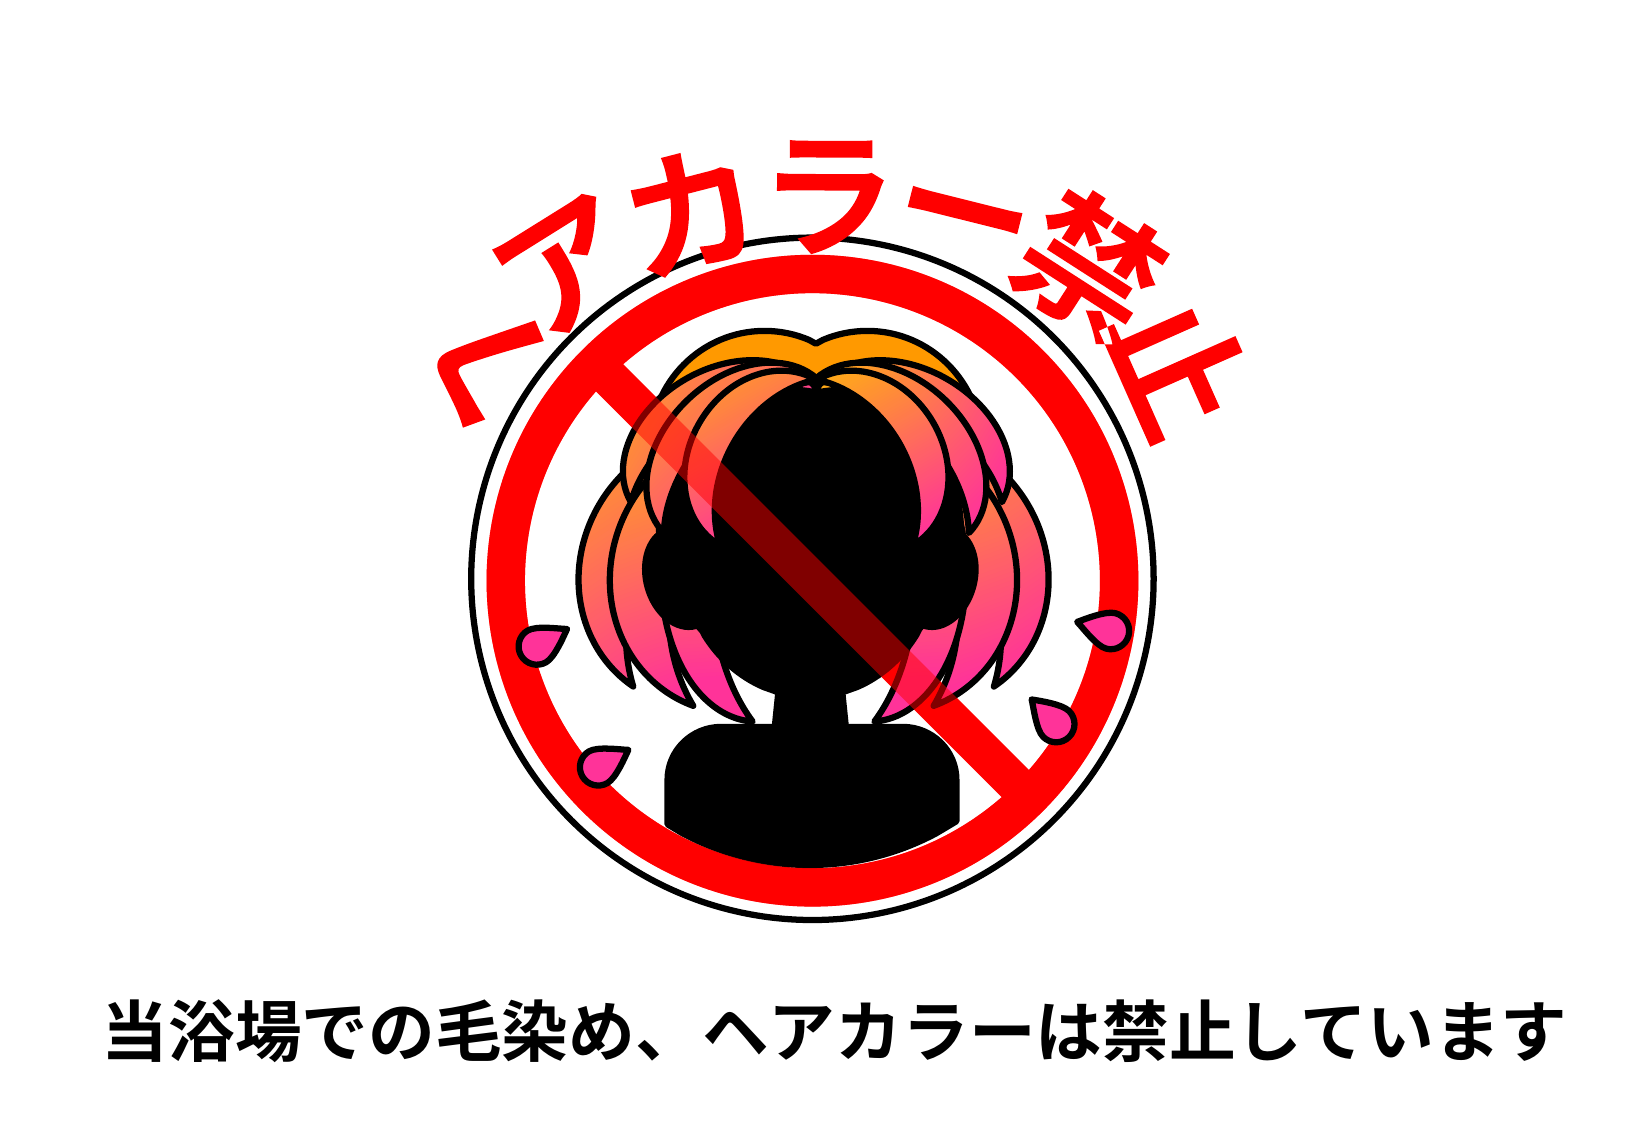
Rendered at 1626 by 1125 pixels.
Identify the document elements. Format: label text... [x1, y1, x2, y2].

text_box 当浴場での毛染め、ヘアカラーは禁止しています [86, 982, 1584, 1078]
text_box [471, 237, 1154, 920]
